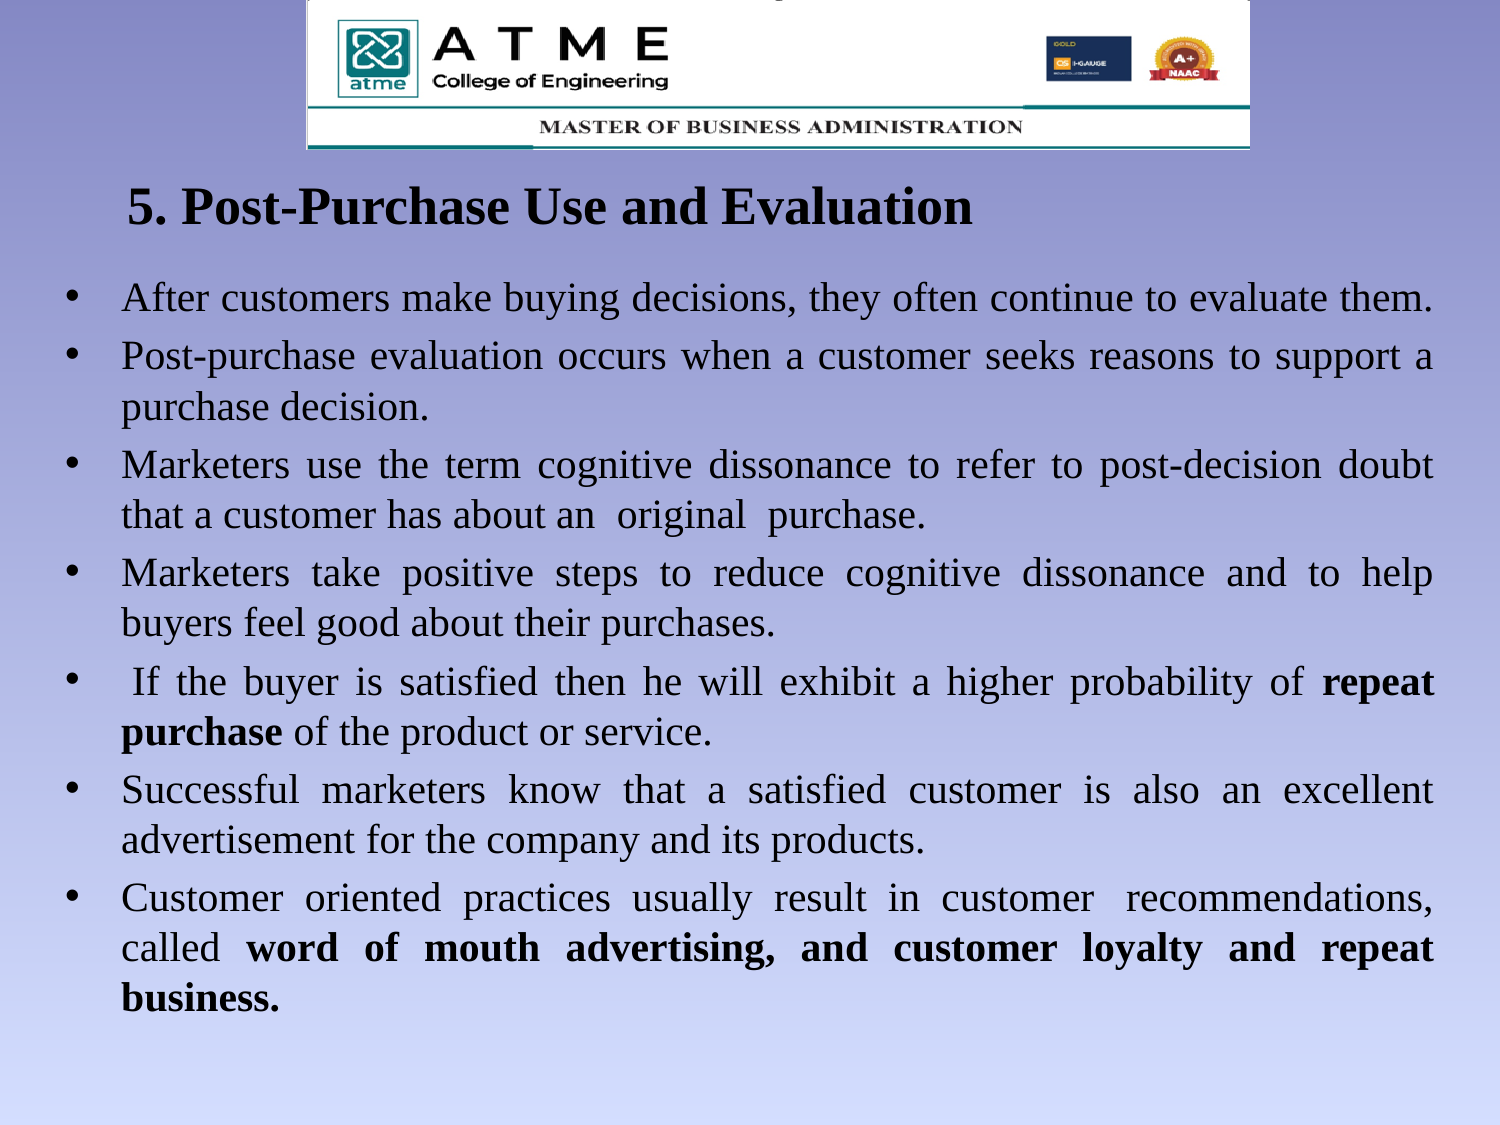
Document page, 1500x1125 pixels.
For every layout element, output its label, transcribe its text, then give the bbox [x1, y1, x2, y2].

title 5. Post-Purchase Use and Evaluation [112, 162, 1463, 243]
picture [306, 0, 1250, 150]
list After customers make buying decisions, they often continue to evaluate them. Post-purchase evaluation occurs when a customer seeks reasons to support a purchase decision. Marketers use the term cognitive dissonance to refer to post-decision doubt that a customer has about an original purchase. Marketers take positive steps to reduce cognitive dissonance and to help buyers feel good about their purchases. If the buyer is satisfied then he will exhibit a higher probability of repeat purchase of the product or service. Successful marketers know that a satisfied customer is also an excellent advertisement for the company and its products. Customer oriented practices usually result in customer recommendations, called word of mouth advertising, and customer loyalty and repeat business. [50, 262, 1450, 1088]
